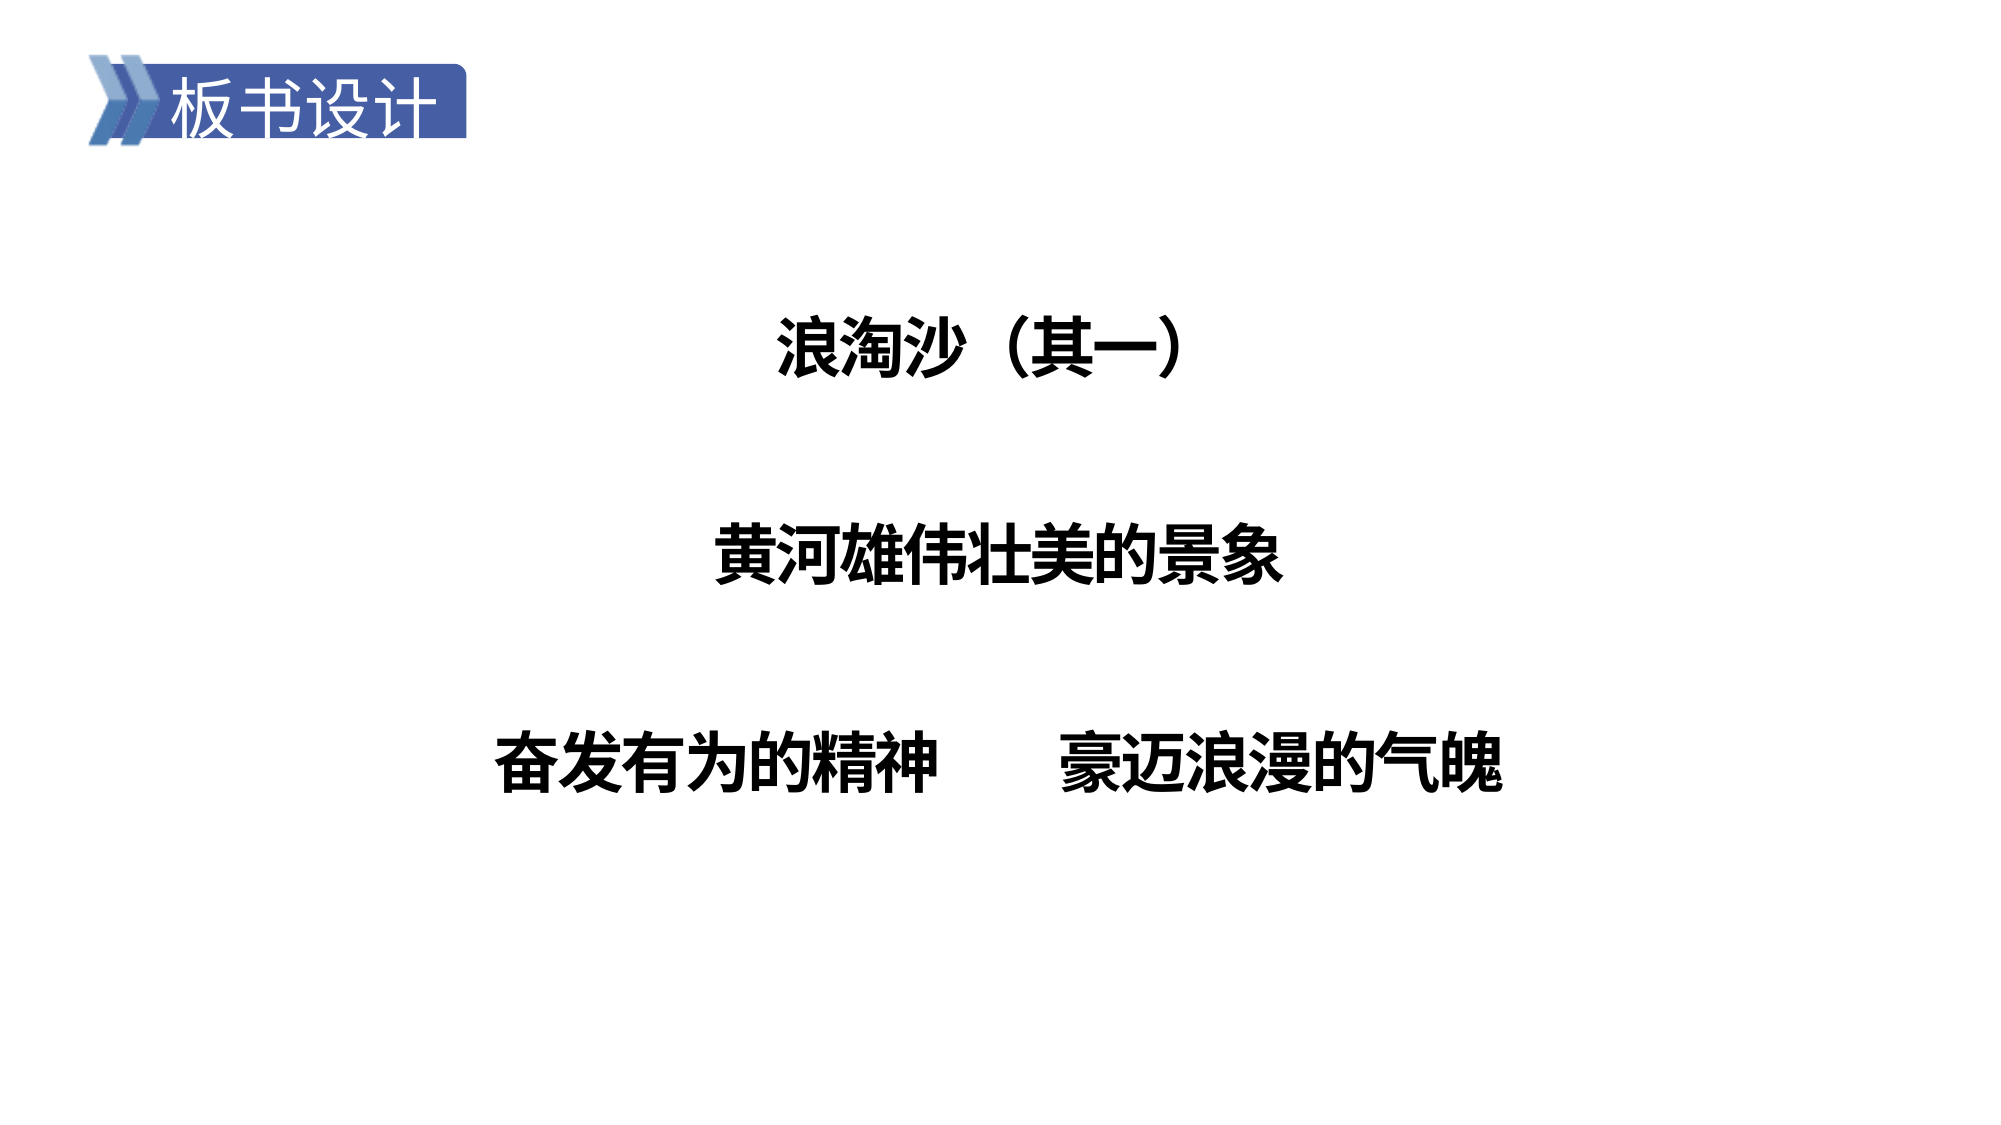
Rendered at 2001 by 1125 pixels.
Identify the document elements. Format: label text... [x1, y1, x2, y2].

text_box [87, 43, 467, 156]
text_box [249, 252, 1751, 921]
text_box 浪淘沙（其一） 黄河雄伟壮美的景象 奋发有为的精神 豪迈浪漫的气魄 [291, 274, 1707, 809]
